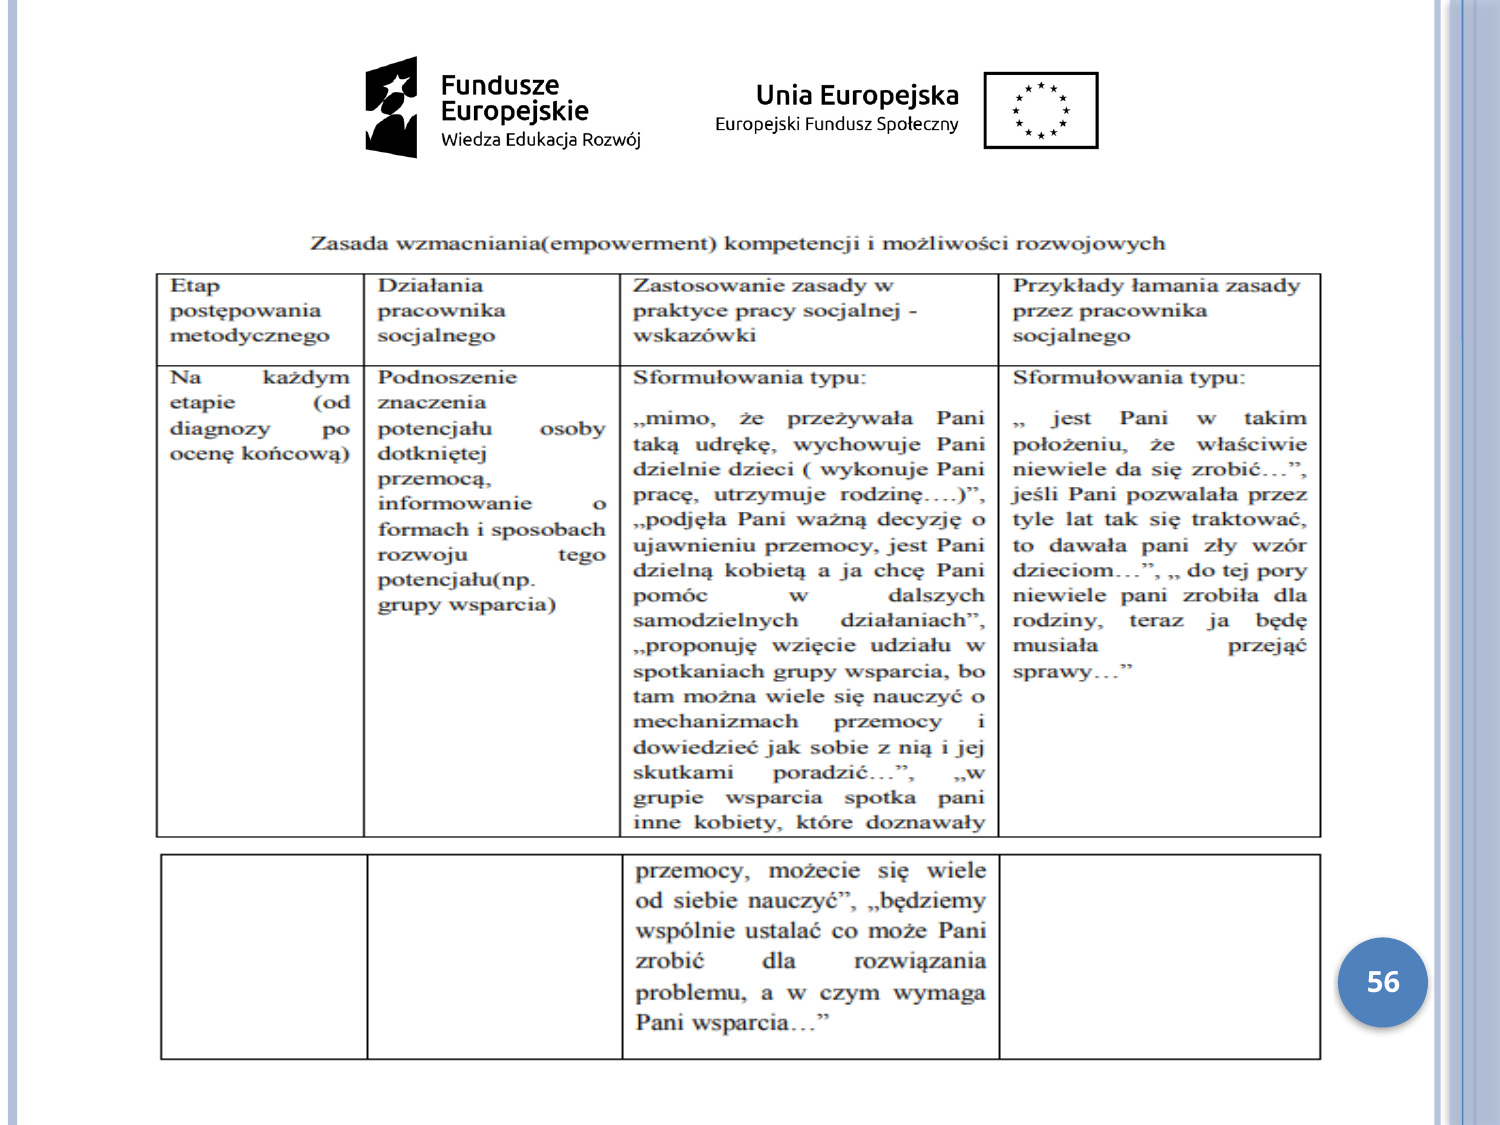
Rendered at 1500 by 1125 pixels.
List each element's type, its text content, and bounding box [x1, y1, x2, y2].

picture [340, 30, 1124, 184]
picture [146, 219, 1334, 1071]
slide_number 56 [1340, 940, 1434, 1027]
